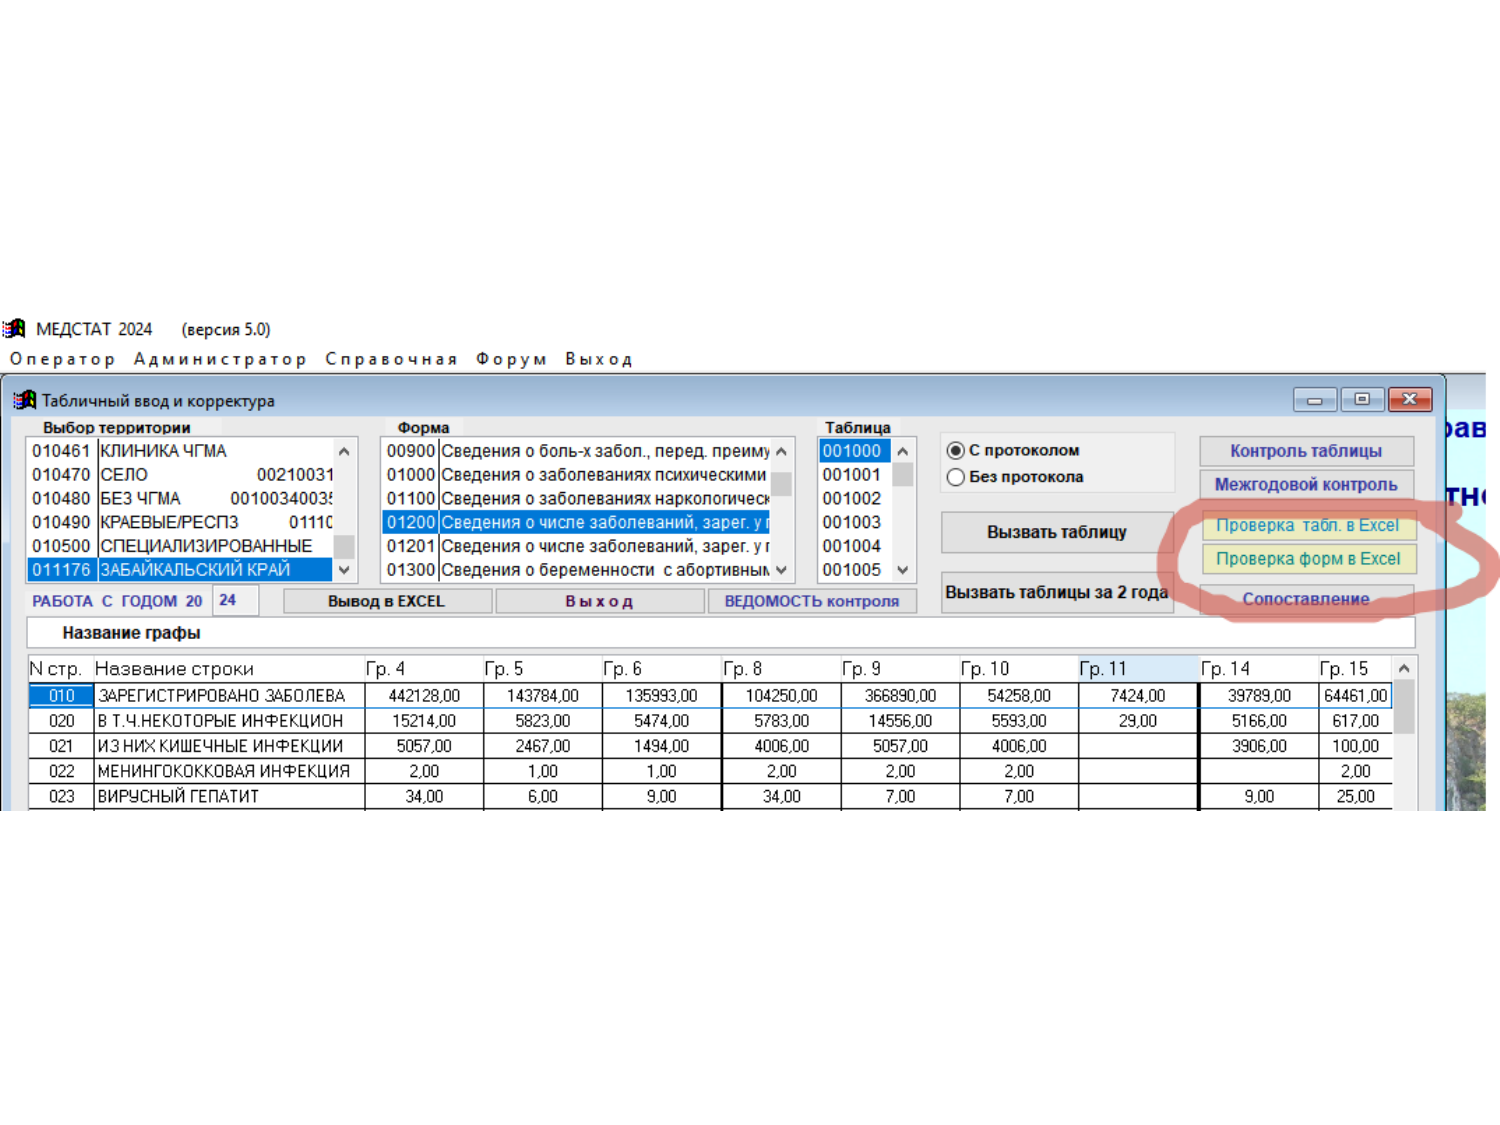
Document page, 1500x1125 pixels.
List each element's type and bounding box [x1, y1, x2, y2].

picture [0, 313, 1500, 812]
